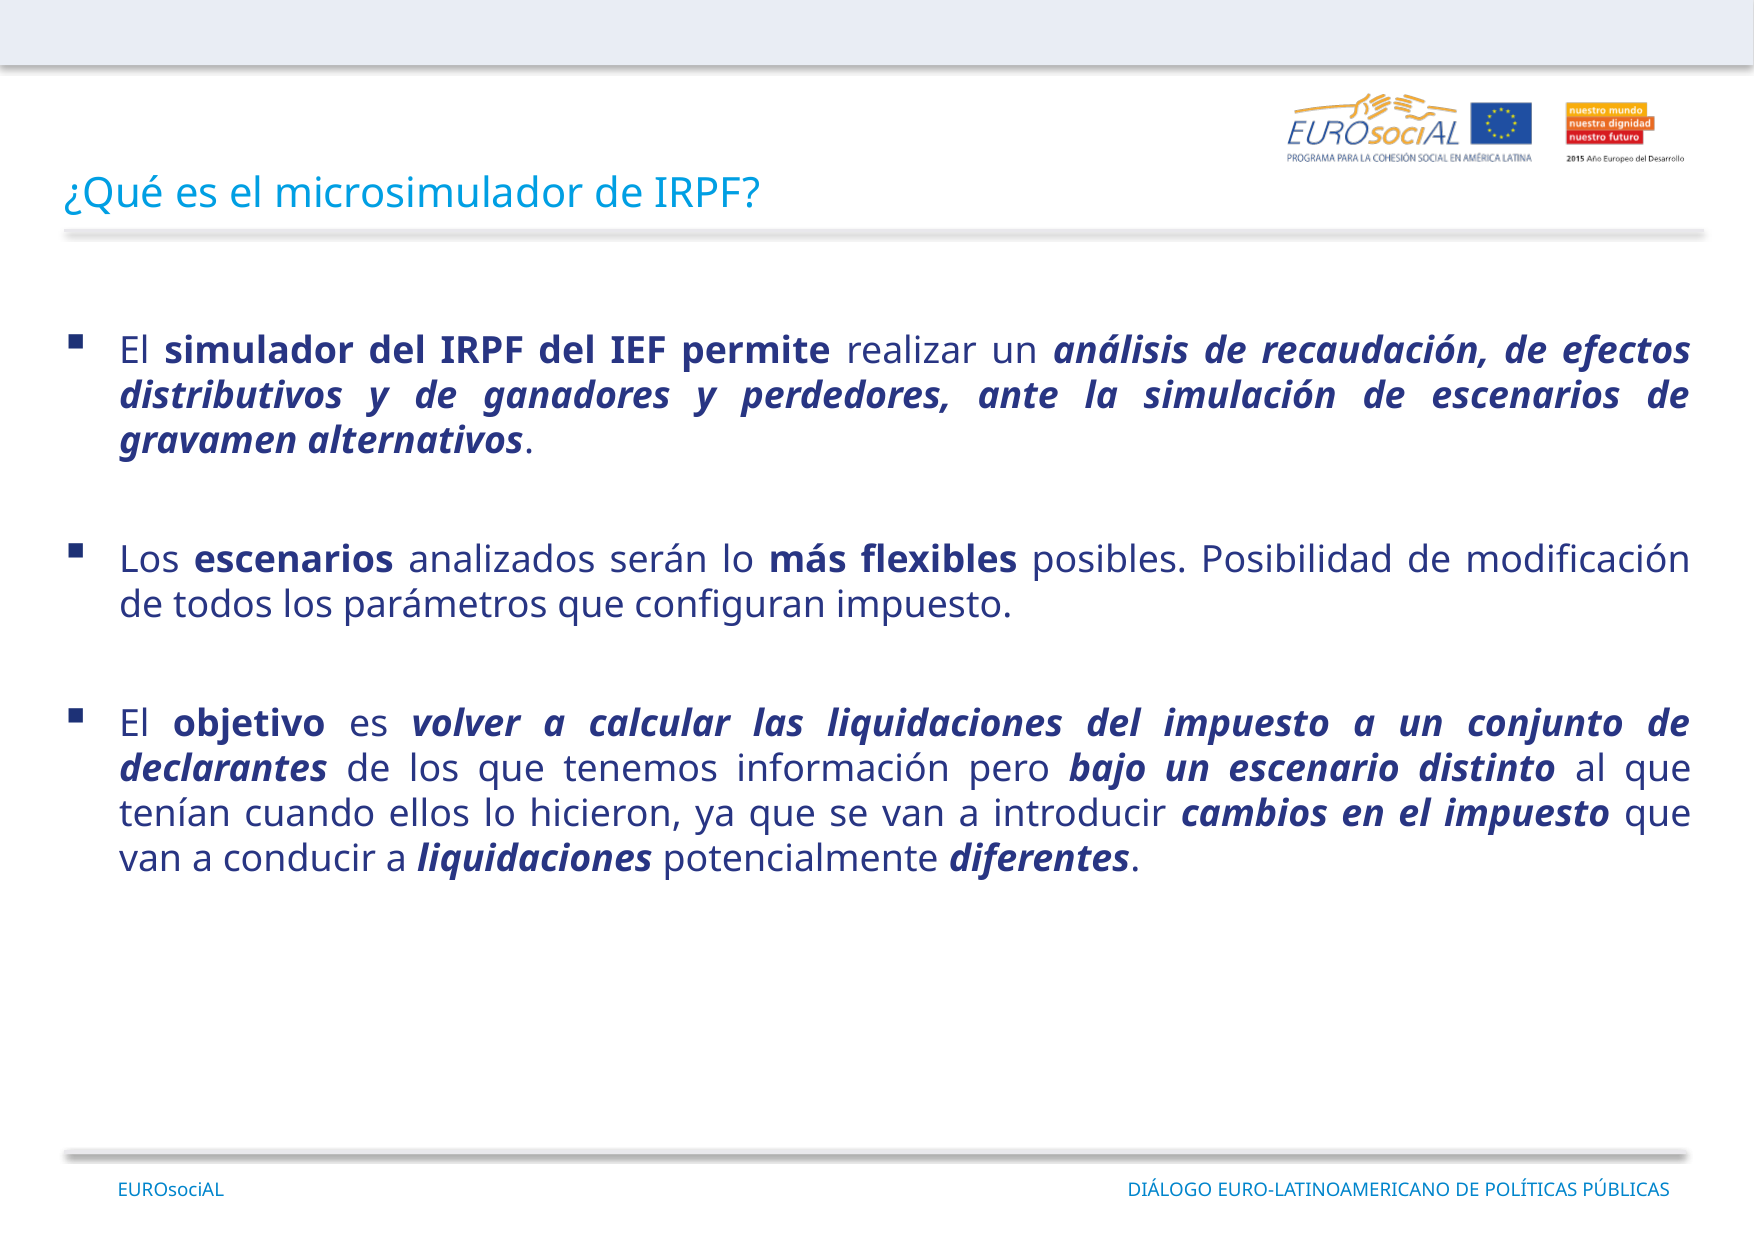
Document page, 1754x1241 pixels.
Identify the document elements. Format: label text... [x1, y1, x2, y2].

text_box ¿Qué es el microsimulador de IRPF? [49, 158, 1628, 233]
text_box El simulador del IRPF del IEF permite realizar un análisis de recaudación, de efectos distributivos y de ganadores y perdedores, ante la simulación de escenarios de gravamen alternativos. Los escenarios analizados serán lo más flexibles posibles. Posibilidad de modificación de todos los parámetros que configuran impuesto. El objetivo es volver a calcular las liquidaciones del impuesto a un conjunto de declarantes de los que tenemos información pero bajo un escenario distinto al que tenían cuando ellos lo hicieron, ya que se van a introducir cambios en el impuesto que van a conducir a liquidaciones potencialmente diferentes. [64, 252, 1692, 1140]
picture [1278, 88, 1692, 173]
